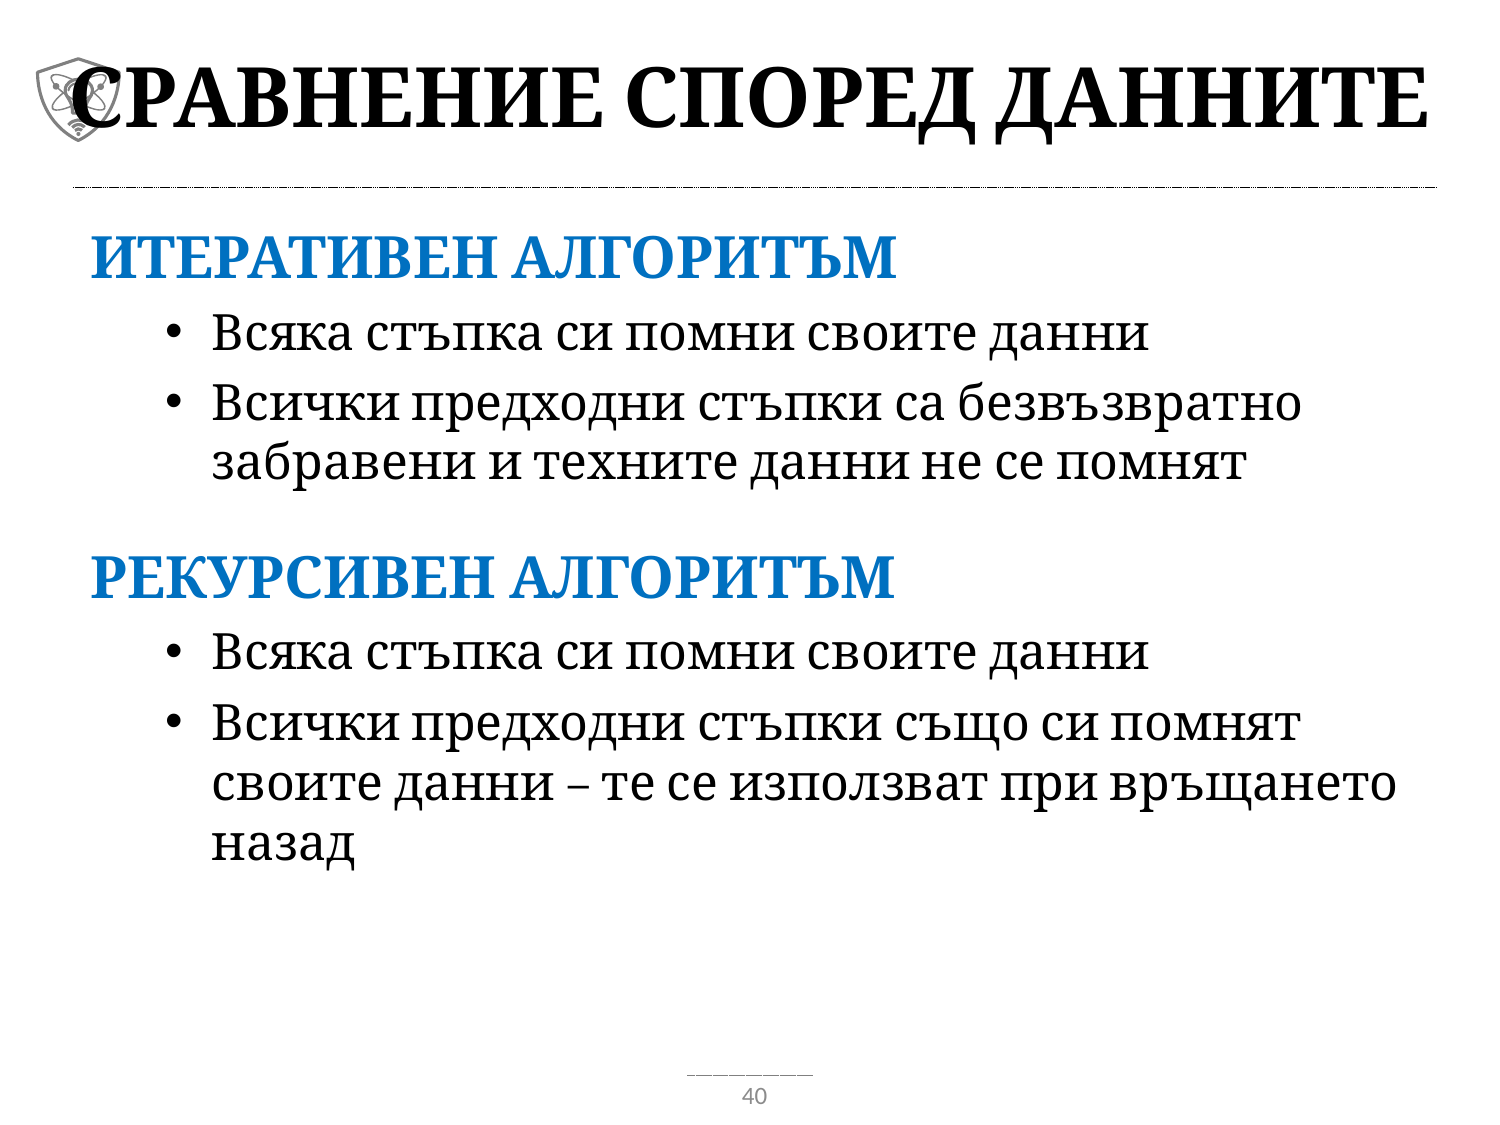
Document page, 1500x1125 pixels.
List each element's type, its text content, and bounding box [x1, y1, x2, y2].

slide_number 40 [579, 1065, 930, 1125]
list Итеративен алгоритъм Всяка стъпка си помни своите данни Всички предходни стъпки са безвъзвратно забравени и техните данни не се помнят Рекурсивен алгоритъм Всяка стъпка си помни своите данни Всички предходни стъпки също си помнят своите данни – те се използват при връщането назад [75, 212, 1450, 1063]
title Сравнение според данните [0, 0, 1500, 188]
